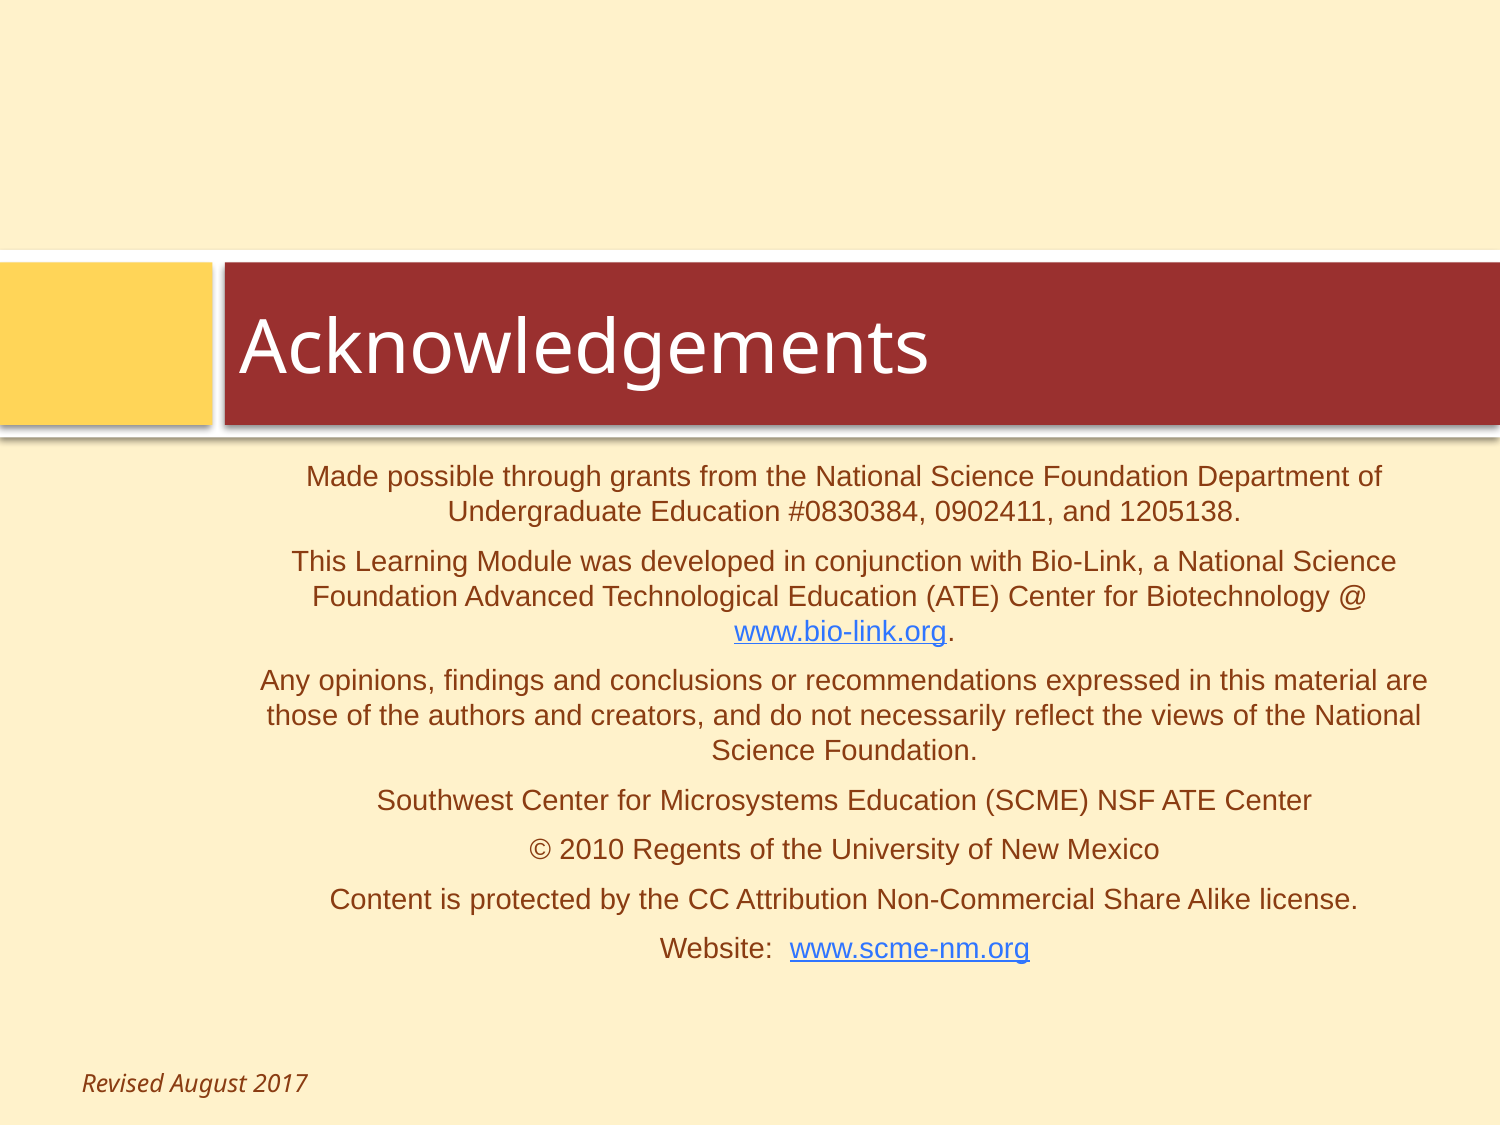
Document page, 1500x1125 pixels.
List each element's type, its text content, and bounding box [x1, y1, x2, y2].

text_box Revised August 2017 [66, 1060, 324, 1106]
title Acknowledgements [225, 262, 1475, 425]
list Made possible through grants from the National Science Foundation Department of Undergraduate Education #0830384, 0902411, and 1205138. This Learning Module was developed in conjunction with Bio-Link, a National Science Foundation Advanced Technological Education (ATE) Center for Biotechnology @ www.bio-link.org. Any opinions, findings and conclusions or recommendations expressed in this material are those of the authors and creators, and do not necessarily reflect the views of the National Science Foundation. Southwest Center for Microsystems Education (SCME) NSF ATE Center © 2010 Regents of the University of New Mexico Content is protected by the CC Attribution Non-Commercial Share Alike license. Website: www.scme-nm.org [225, 450, 1465, 1050]
